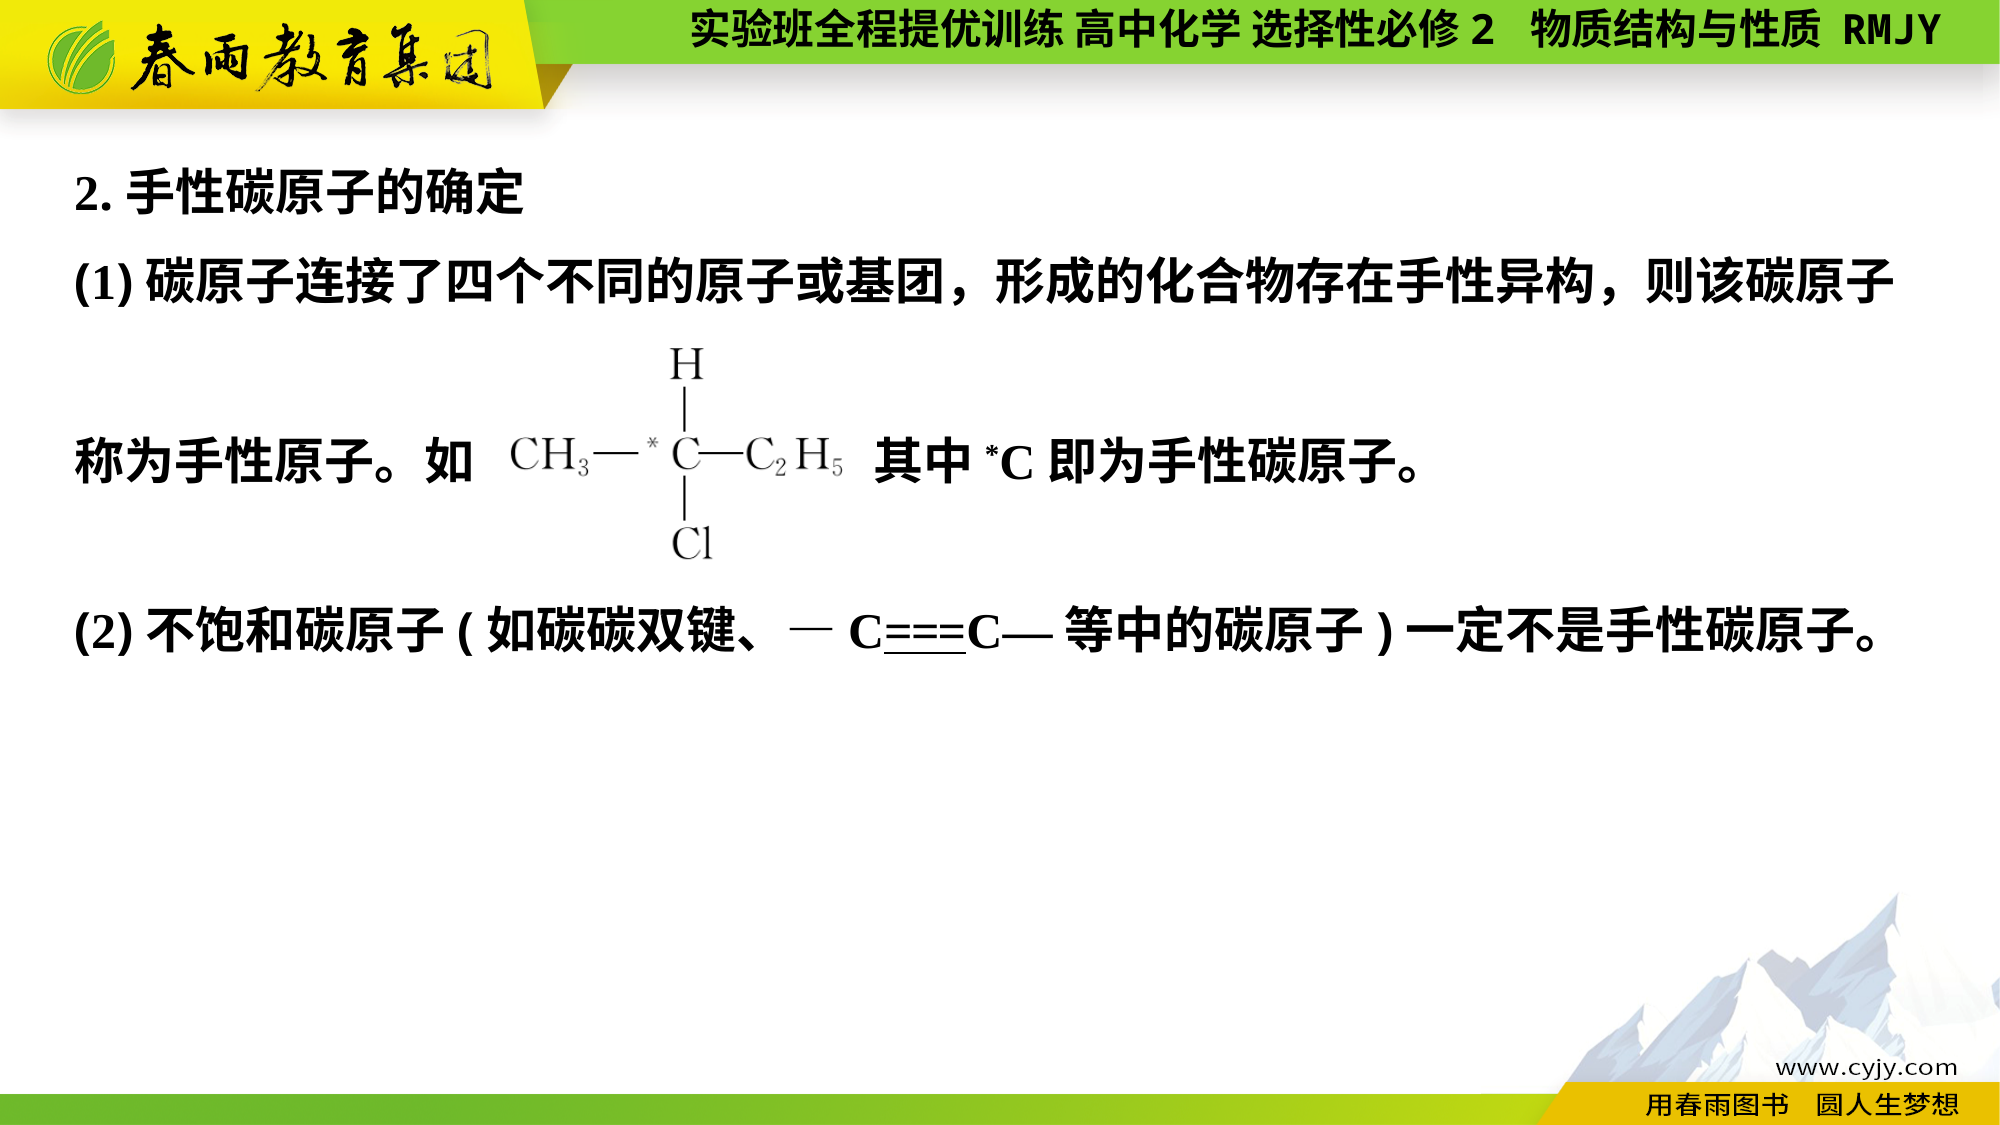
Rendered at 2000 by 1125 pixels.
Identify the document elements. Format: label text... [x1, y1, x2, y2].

picture [0, 0, 2000, 1125]
list 2.手性碳原子的确定 (1)碳原子连接了四个不同的原子或基团，形成的化合物存在手性异构，则该碳原子 称为手性原子。如 ，其中*C即为手性碳原子。 (2)不饱和碳原子(如碳碳双键、—C===C—等中的碳原子)一定不是手性碳原子。 [59, 122, 1944, 672]
